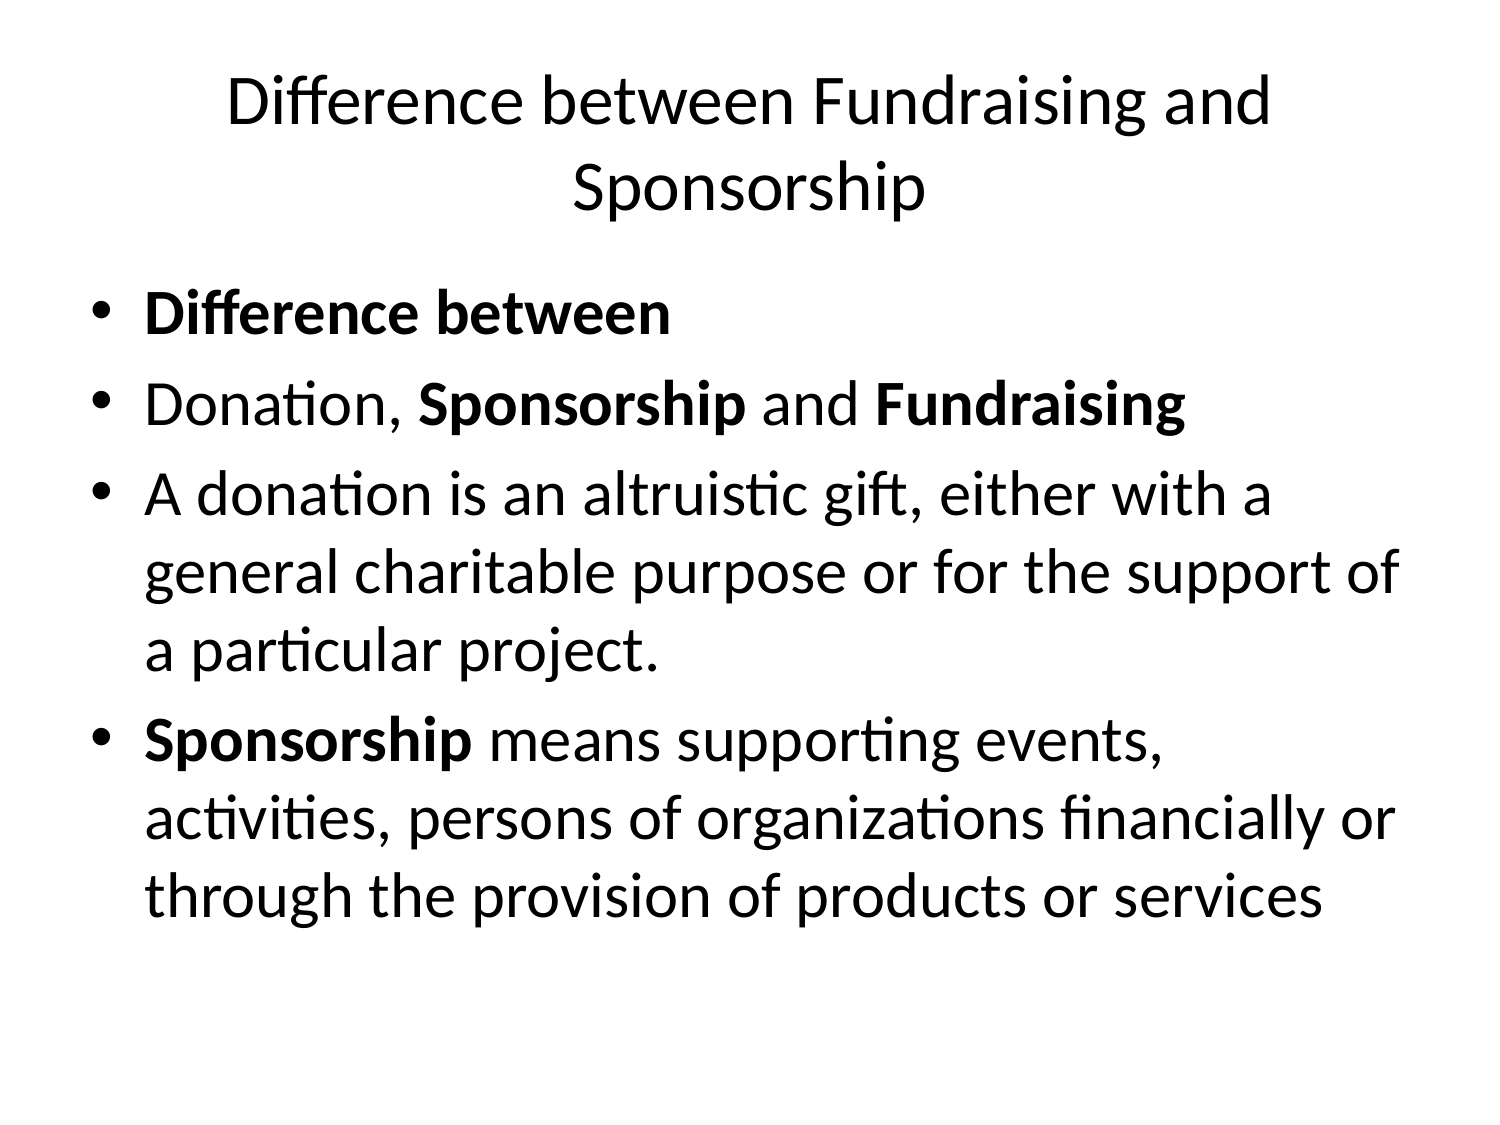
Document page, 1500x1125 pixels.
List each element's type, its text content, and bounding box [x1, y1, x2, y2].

list Difference between Donation, Sponsorship and Fundraising A donation is an altruistic gift, either with a general charitable purpose or for the support of a particular project. Sponsorship means supporting events, activities, persons of organizations financially or through the provision of products or services [75, 262, 1425, 1005]
title Difference between Fundraising and Sponsorship [75, 45, 1425, 233]
